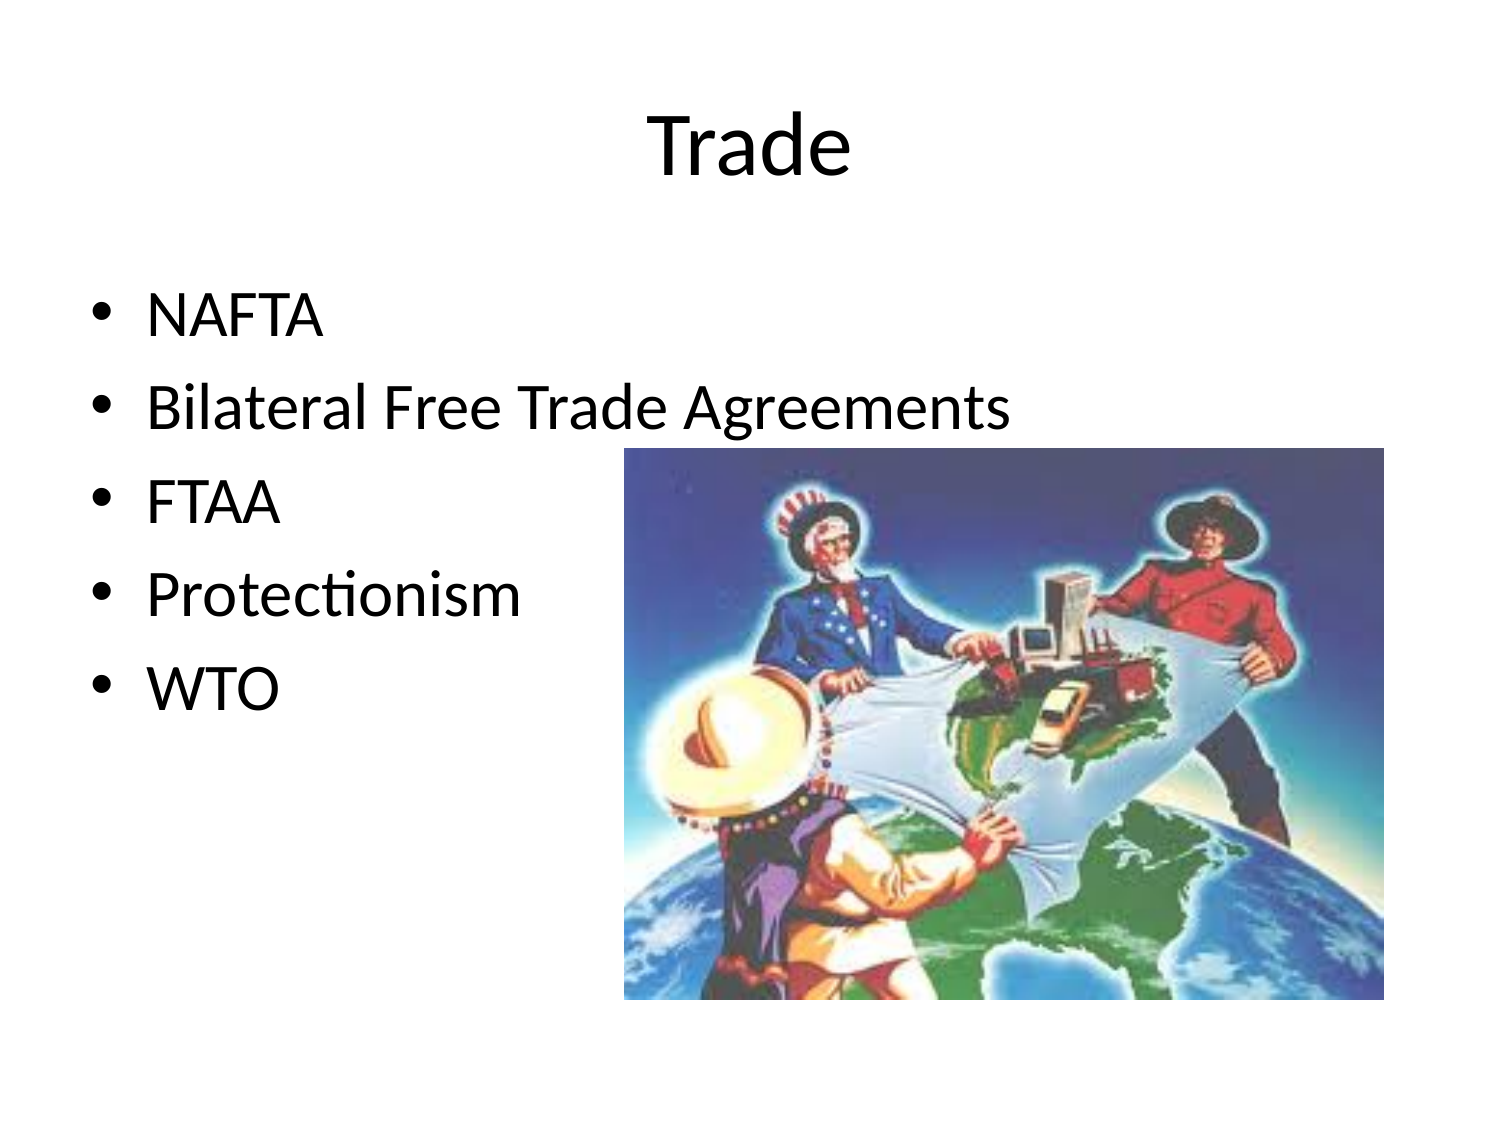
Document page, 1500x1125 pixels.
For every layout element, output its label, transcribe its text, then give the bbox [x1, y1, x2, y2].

list NAFTA Bilateral Free Trade Agreements FTAA Protectionism WTO [75, 262, 1425, 1005]
picture [624, 448, 1384, 1001]
title Trade [75, 45, 1425, 233]
